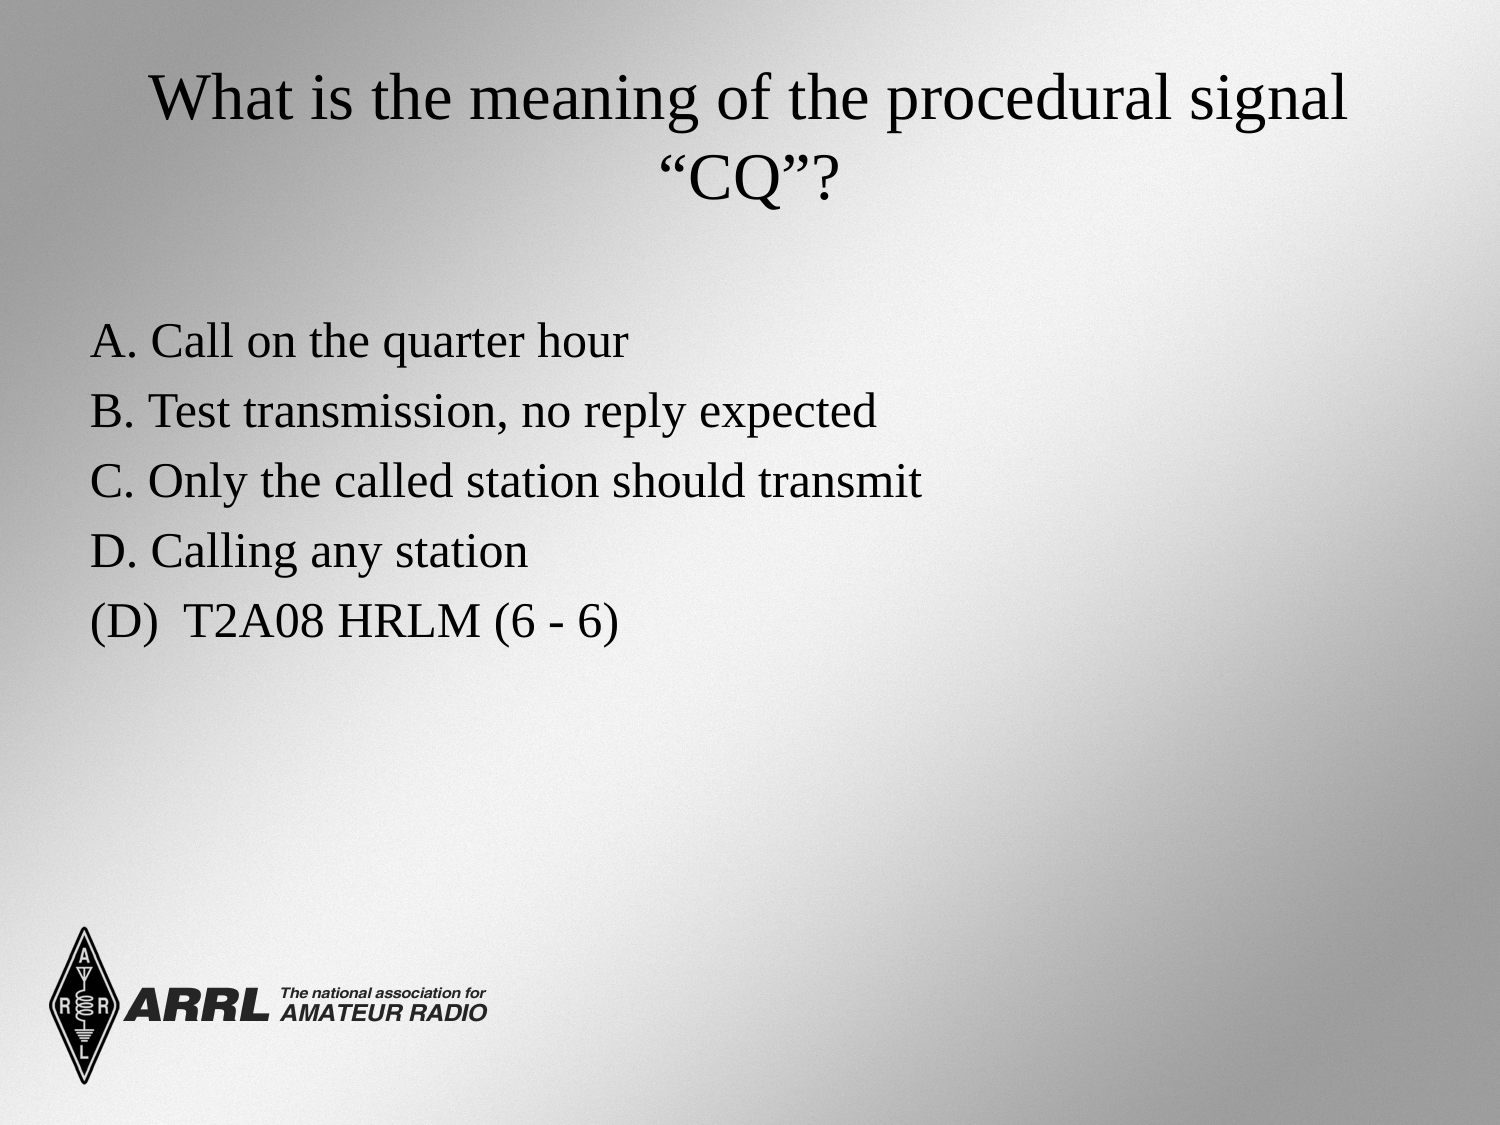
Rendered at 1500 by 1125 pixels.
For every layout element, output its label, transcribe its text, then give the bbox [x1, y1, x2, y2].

list A. Call on the quarter hour B. Test transmission, no reply expected C. Only the called station should transmit D. Calling any station (D) T2A08 HRLM (6 - 6) [75, 299, 1425, 1005]
picture [0, 0, 1500, 1125]
title What is the meaning of the procedural signal “CQ”? [75, 45, 1425, 233]
